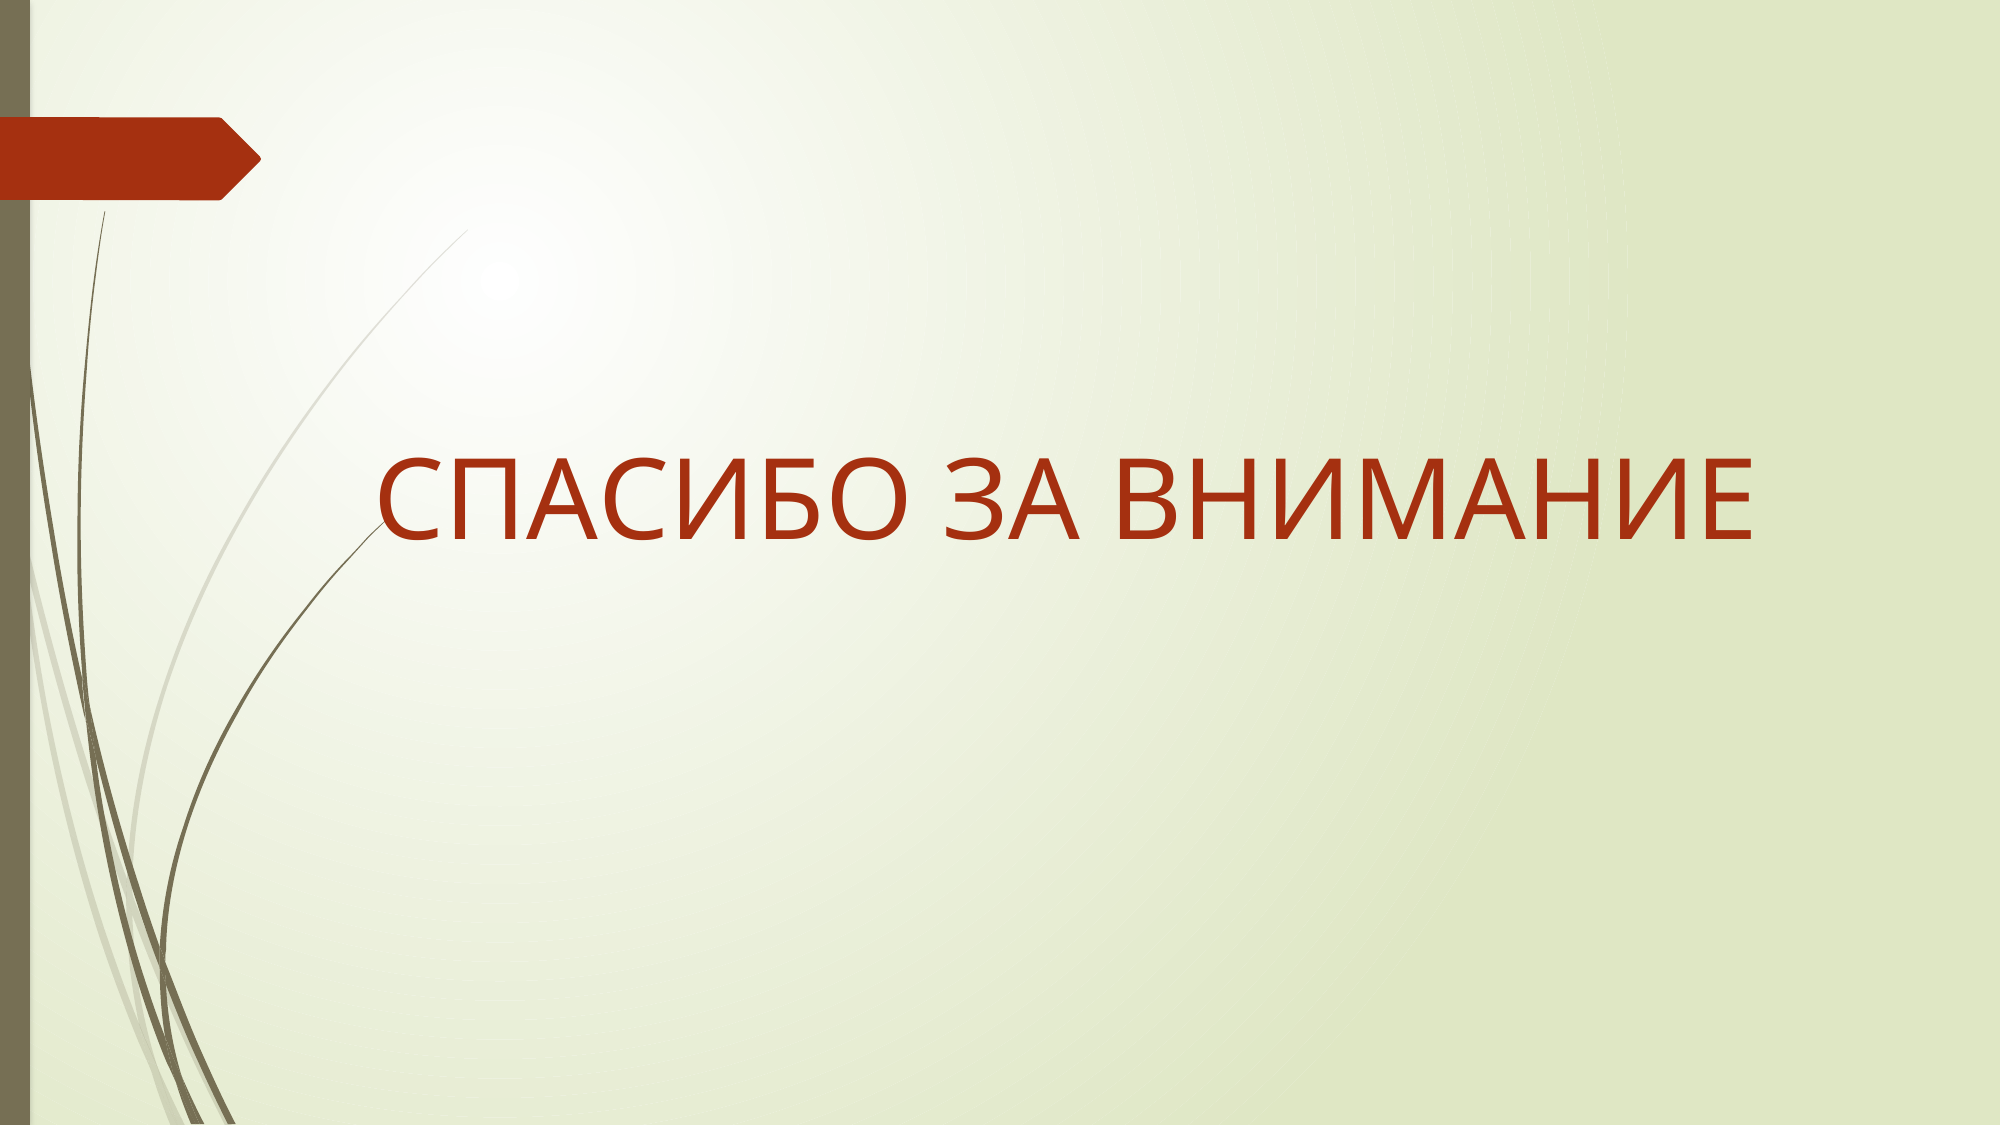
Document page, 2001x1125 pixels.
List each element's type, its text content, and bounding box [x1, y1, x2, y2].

title СПАСИБО ЗА ВНИМАНИЕ [335, 419, 1798, 630]
